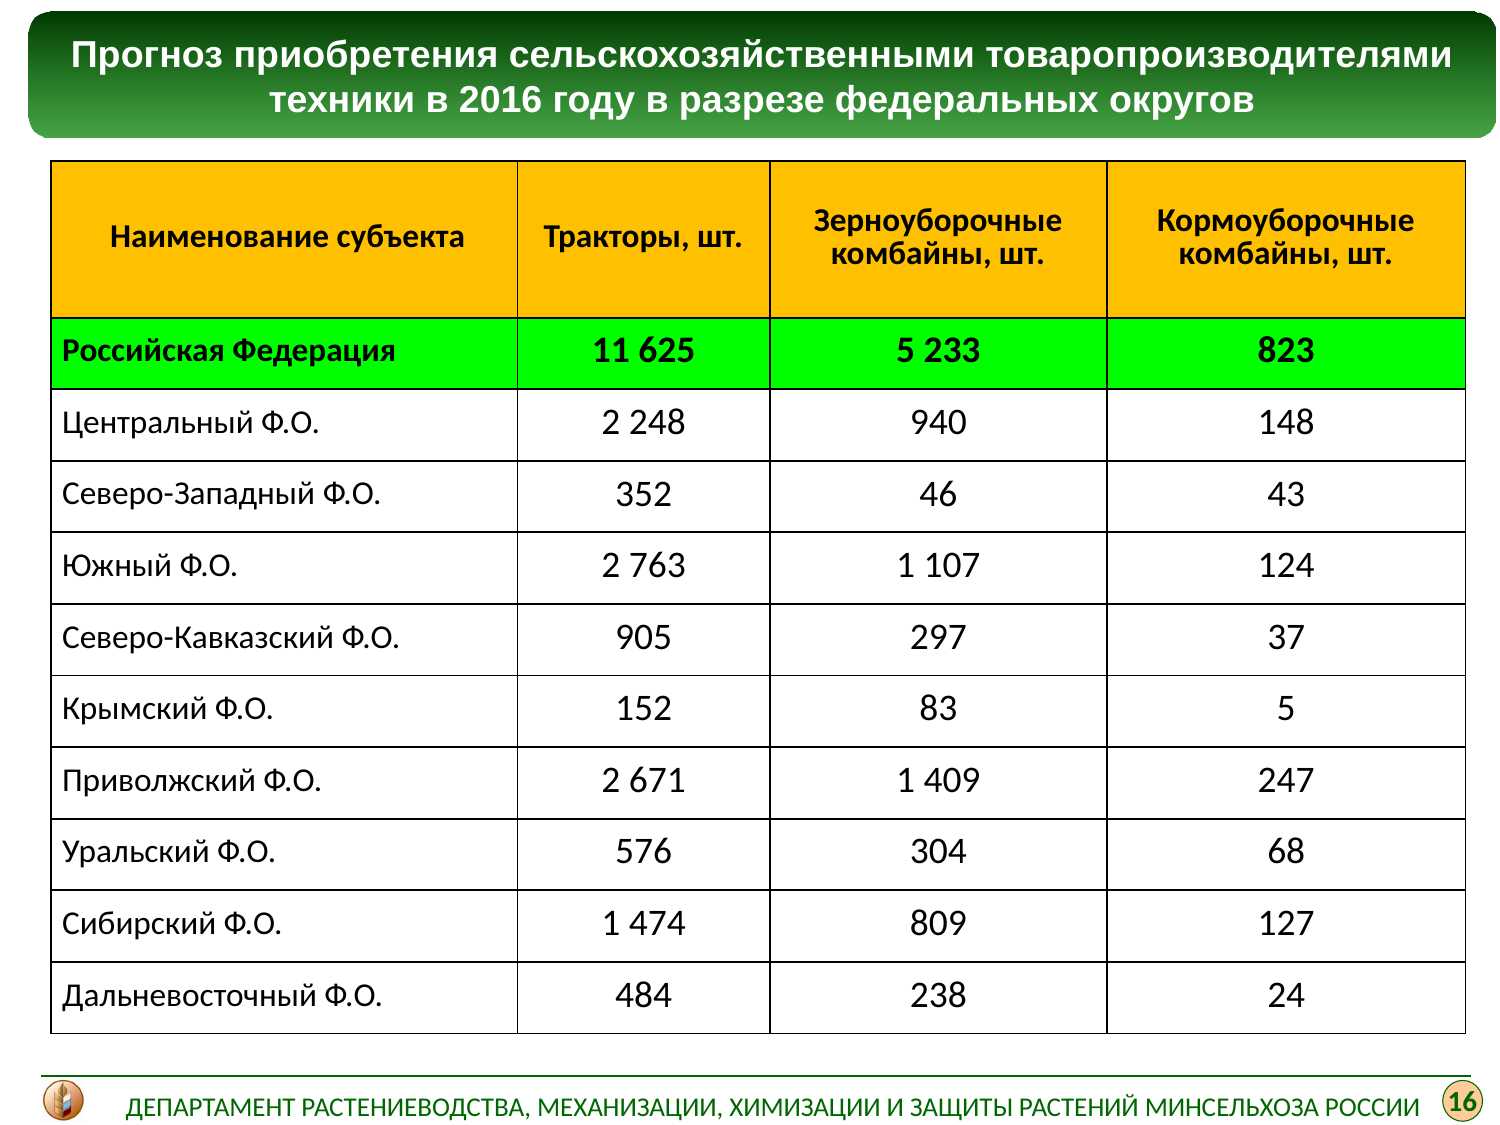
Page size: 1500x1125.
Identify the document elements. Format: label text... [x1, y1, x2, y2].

table_cell 1 409 [771, 748, 1106, 818]
text_box [1446, 1112, 1480, 1122]
table_cell 124 [1108, 533, 1465, 603]
table_cell 5 [1108, 676, 1465, 746]
picture [41, 1077, 86, 1125]
table_cell 238 [771, 963, 1106, 1033]
table_cell Центральный Ф.О. [52, 390, 517, 460]
table_cell 127 [1108, 891, 1465, 961]
table_cell 68 [1108, 820, 1465, 889]
table_cell 940 [771, 390, 1106, 460]
table_cell 304 [771, 820, 1106, 889]
table_cell 2 763 [518, 533, 769, 603]
table_cell 576 [518, 820, 769, 889]
table_cell 11 625 [518, 319, 769, 388]
table_cell 484 [518, 963, 769, 1033]
table_cell 37 [1108, 605, 1465, 675]
table_cell 152 [518, 676, 769, 746]
table_cell Уральский Ф.О. [52, 820, 517, 889]
table_cell Дальневосточный Ф.О. [52, 963, 517, 1033]
table_cell Приволжский Ф.О. [52, 748, 517, 818]
table_cell 83 [771, 676, 1106, 746]
table_cell 2 671 [518, 748, 769, 818]
table_cell 247 [1108, 748, 1465, 818]
table_header Наименование субъекта [52, 162, 517, 317]
table_cell 1 474 [518, 891, 769, 961]
table_cell Крымский Ф.О. [52, 676, 517, 746]
table_cell 352 [518, 462, 769, 531]
table_header Кормоуборочные комбайны, шт. [1108, 162, 1465, 317]
table_cell 46 [771, 462, 1106, 531]
table_cell Северо-Кавказский Ф.О. [52, 605, 517, 675]
table_cell 809 [771, 891, 1106, 961]
table_cell 2 248 [518, 390, 769, 460]
table_header Тракторы, шт. [518, 162, 769, 317]
table_cell 1 107 [771, 533, 1106, 603]
table_header Зерноуборочные комбайны, шт. [771, 162, 1106, 317]
table_cell 297 [771, 605, 1106, 675]
table_cell 905 [518, 605, 769, 675]
text_box ДЕПАРТАМЕНТ РАСТЕНИЕВОДСТВА, МЕХАНИЗАЦИИ, ХИМИЗАЦИИ И ЗАЩИТЫ РАСТЕНИЙ МИНСЕЛЬХОЗА РОССИИ [110, 1083, 1435, 1125]
table_cell Южный Ф.О. [52, 533, 517, 603]
table_cell Российская Федерация [52, 319, 517, 388]
table_cell Северо-Западный Ф.О. [52, 462, 517, 531]
table_cell 5 233 [771, 319, 1106, 388]
text_box Прогноз приобретения сельскохозяйственными товаропроизводителями техники в 2016 году в разрезе федеральных округов [28, 11, 1496, 138]
table_cell 823 [1108, 319, 1465, 388]
table_cell Сибирский Ф.О. [52, 891, 517, 961]
table_cell 148 [1108, 390, 1465, 460]
text_box [1447, 1082, 1478, 1088]
text_box 16 [1435, 1088, 1500, 1112]
table_cell 24 [1108, 963, 1465, 1033]
table_cell 43 [1108, 462, 1465, 531]
